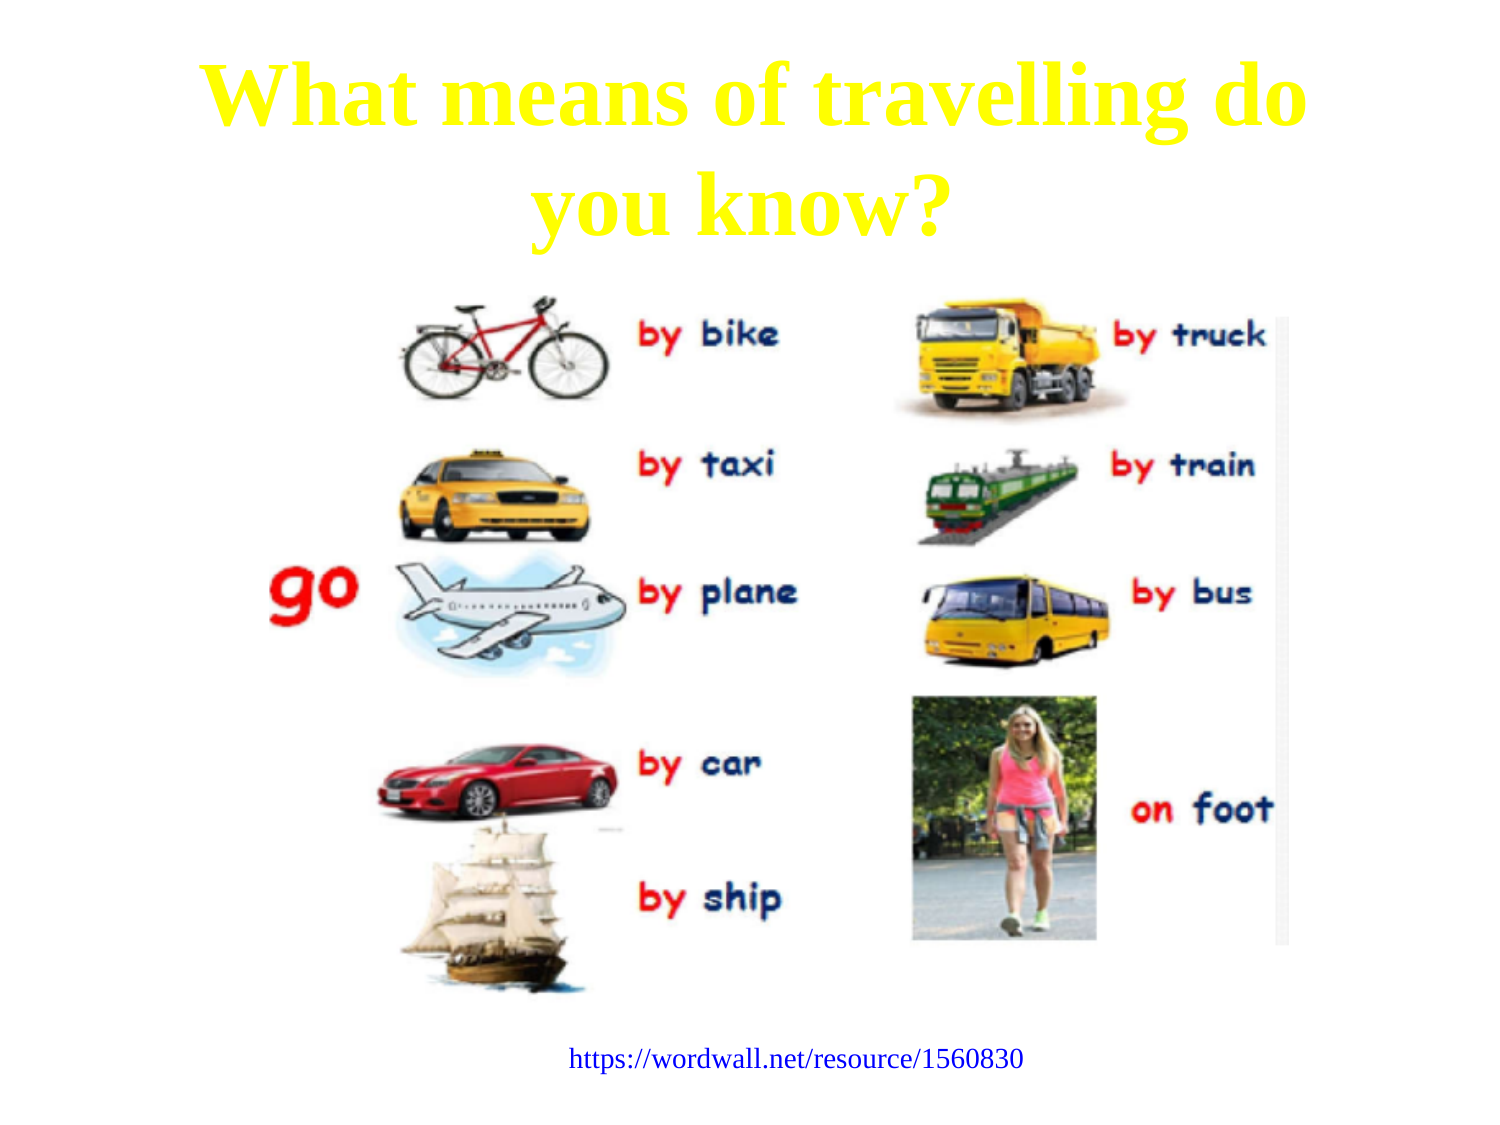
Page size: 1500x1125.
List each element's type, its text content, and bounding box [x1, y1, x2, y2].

picture [269, 263, 1290, 1021]
title What means of travelling do you know? [117, 23, 1393, 265]
text_box https://wordwall.net/resource/1560830 [553, 1032, 1040, 1082]
